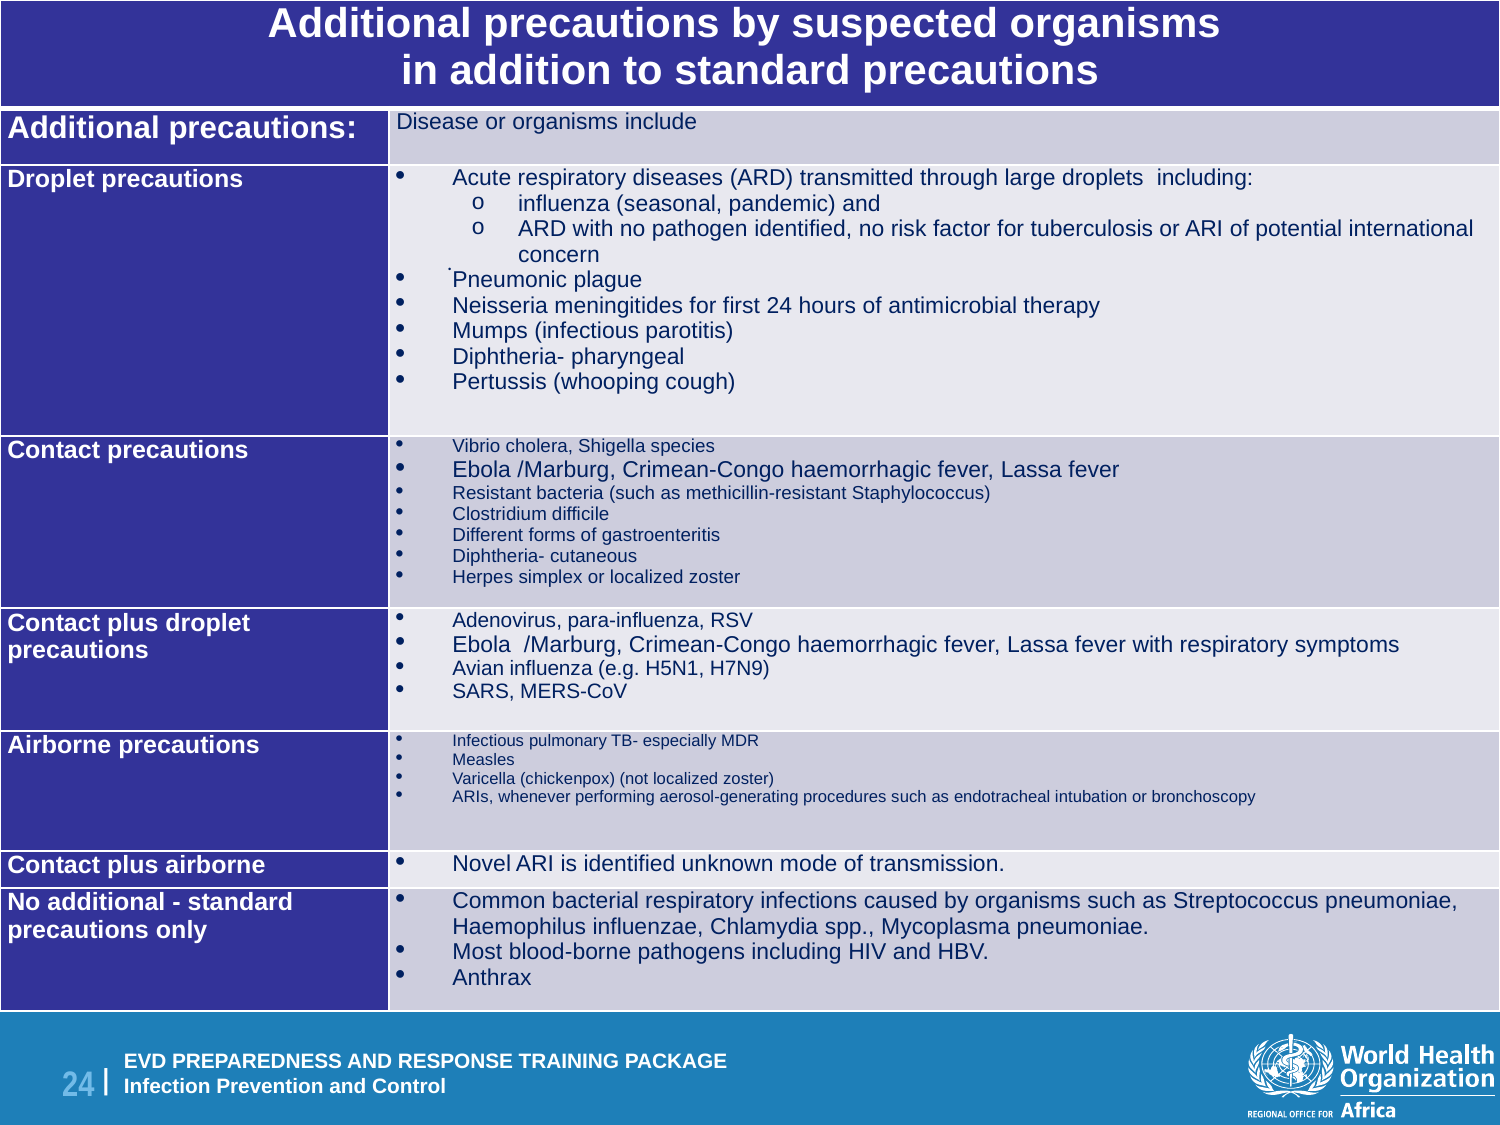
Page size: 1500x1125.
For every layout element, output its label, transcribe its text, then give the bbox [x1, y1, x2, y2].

table_cell Contact precautions [1, 437, 388, 607]
table_cell Contact plus airborne [1, 852, 388, 887]
table_cell Adenovirus, para-influenza, RSV Ebola /Marburg, Crimean-Congo haemorrhagic fever, Lassa fever with respiratory symptoms Avian influenza (e.g. H5N1, H7N9) SARS, MERS-CoV [390, 609, 1499, 730]
table_cell Additional precautions: [1, 111, 388, 164]
table_cell Droplet precautions [1, 166, 388, 435]
table_cell Contact plus droplet precautions [1, 609, 388, 730]
table_cell Novel ARI is identified unknown mode of transmission. [390, 852, 1499, 887]
table_cell Infectious pulmonary TB- especially MDR Measles Varicella (chickenpox) (not localized zoster) ARIs, whenever performing aerosol-generating procedures such as endotracheal intubation or bronchoscopy [390, 732, 1499, 850]
table_cell Vibrio cholera, Shigella species Ebola /Marburg, Crimean-Congo haemorrhagic fever, Lassa fever Resistant bacteria (such as methicillin-resistant Staphylococcus) Clostridium difficile Different forms of gastroenteritis Diphtheria- cutaneous Herpes simplex or localized zoster [390, 437, 1499, 607]
text_box . [432, 242, 473, 283]
table_cell Acute respiratory diseases (ARD) transmitted through large droplets including: influenza (seasonal, pandemic) and ARD with no pathogen identified, no risk factor for tuberculosis or ARI of potential international concern Pneumonic plague Neisseria meningitides for first 24 hours of antimicrobial therapy Mumps (infectious parotitis) Diphtheria- pharyngeal Pertussis (whooping cough) [390, 166, 1499, 435]
table_cell Disease or organisms include [390, 111, 1499, 164]
table_cell No additional - standard precautions only [1, 889, 388, 1010]
table_cell Airborne precautions [1, 732, 388, 850]
table_cell Common bacterial respiratory infections caused by organisms such as Streptococcus pneumoniae, Haemophilus influenzae, Chlamydia spp., Mycoplasma pneumoniae. Most blood-borne pathogens including HIV and HBV. Anthrax [390, 889, 1499, 1010]
table_header Additional precautions by suspected organisms in addition to standard precautions [1, 1, 1499, 106]
